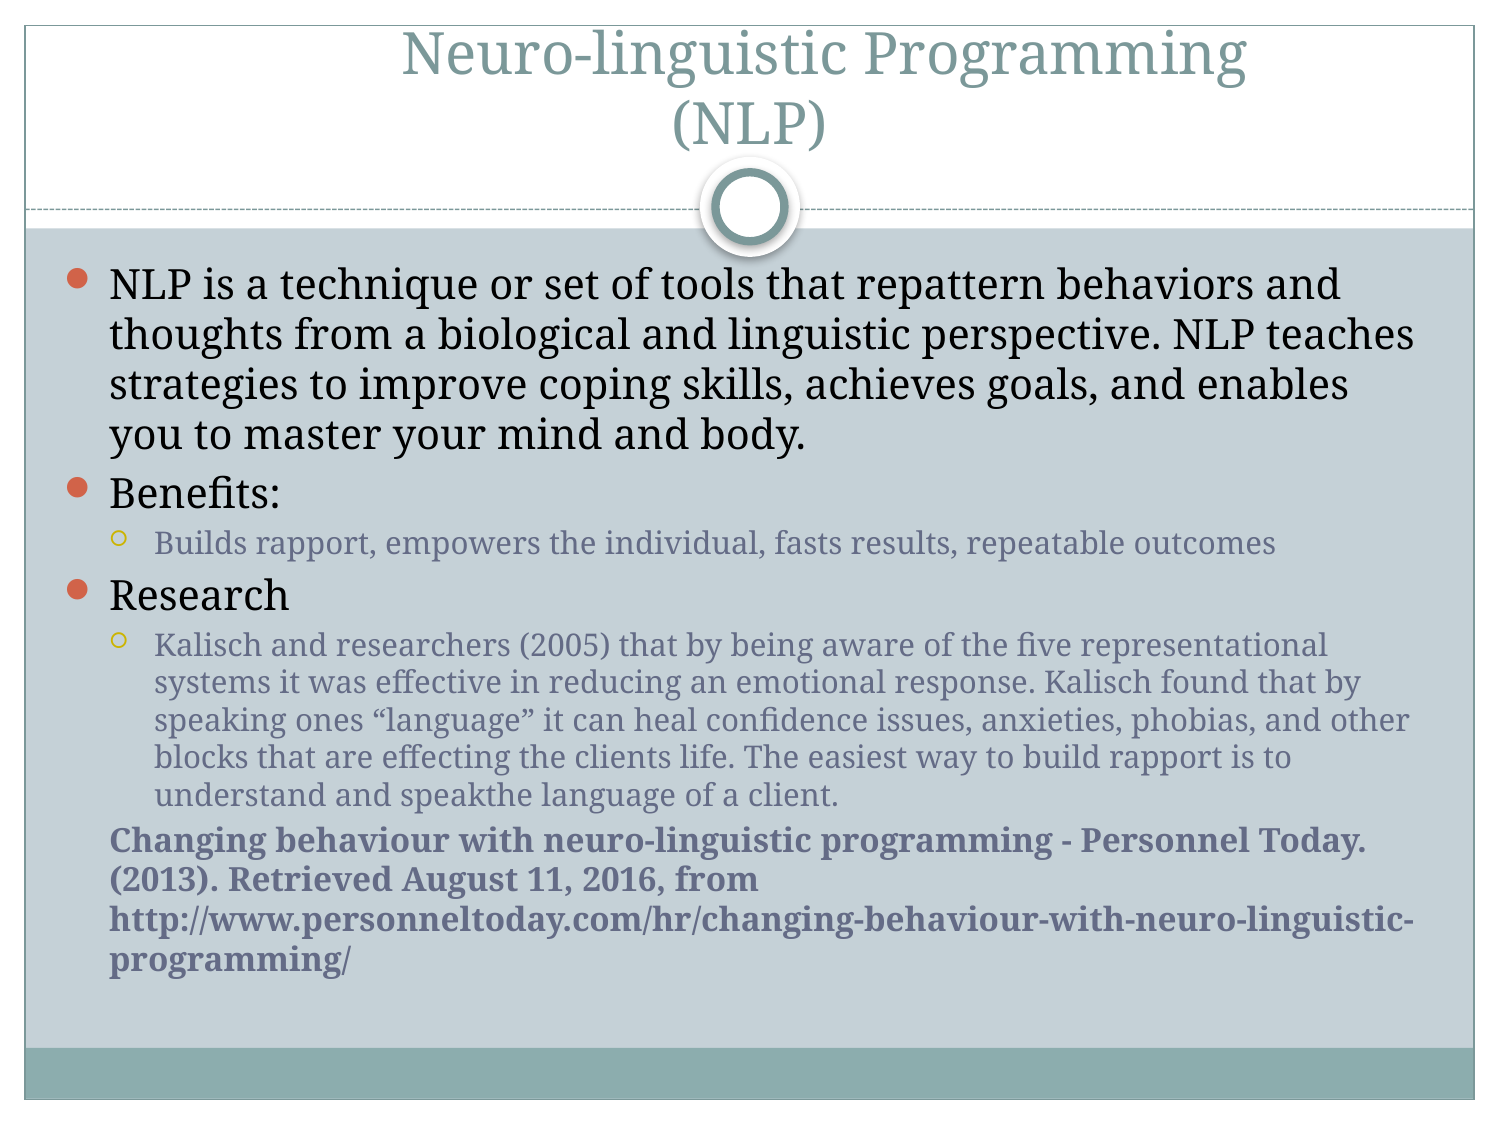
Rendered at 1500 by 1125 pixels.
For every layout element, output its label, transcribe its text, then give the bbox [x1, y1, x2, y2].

list NLP is a technique or set of tools that repattern behaviors and thoughts from a biological and linguistic perspective. NLP teaches strategies to improve coping skills, achieves goals, and enables you to master your mind and body. Benefits: Builds rapport, empowers the individual, fasts results, repeatable outcomes Research Kalisch and researchers (2005) that by being aware of the five representational systems it was effective in reducing an emotional response. Kalisch found that by speaking ones “language” it can heal confidence issues, anxieties, phobias, and other blocks that are effecting the clients life. The easiest way to build rapport is to understand and speakthe language of a client. Changing behaviour with neuro-linguistic programming - Personnel Today. (2013). Retrieved August 11, 2016, from http://www.personneltoday.com/hr/changing-behaviour-with-neuro-linguistic-programming/ [49, 250, 1445, 1001]
title Neuro-linguistic Programming (NLP) [49, 39, 1450, 164]
